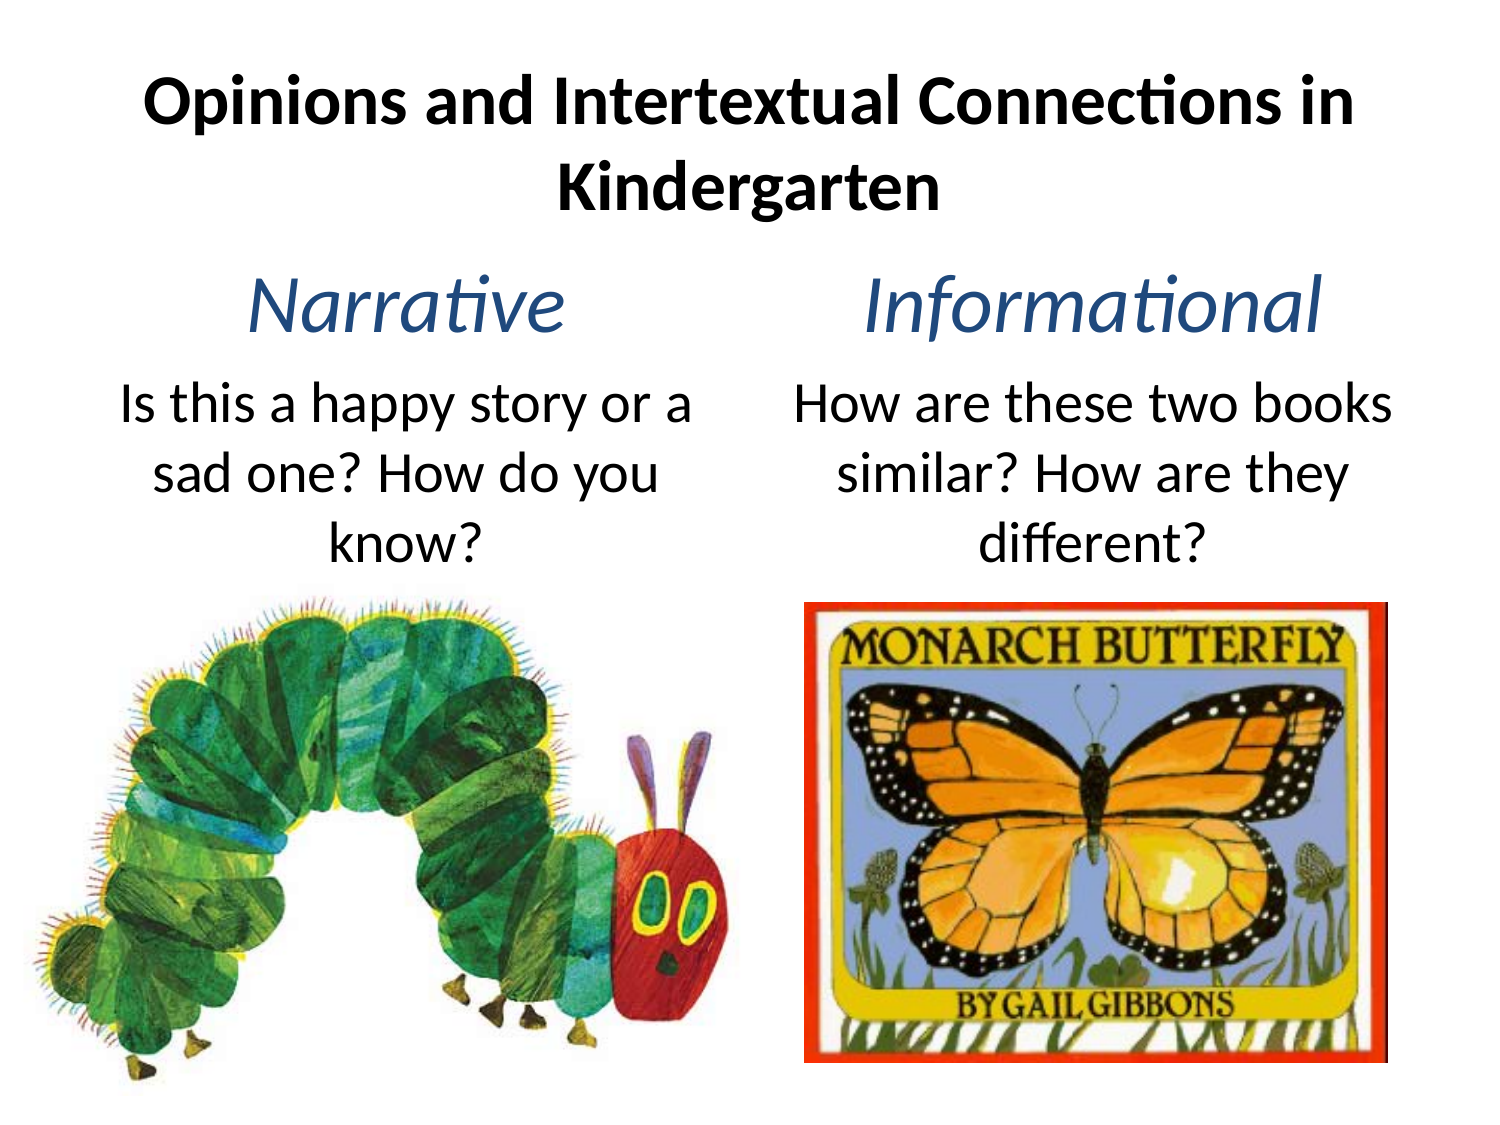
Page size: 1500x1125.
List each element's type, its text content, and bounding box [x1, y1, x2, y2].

title Opinions and Intertextual Connections in Kindergarten [75, 45, 1425, 233]
picture [0, 572, 775, 1096]
list How are these two books similar? How are they different? [761, 356, 1425, 1005]
list Informational [761, 251, 1425, 356]
list Narrative [75, 251, 738, 356]
picture [804, 601, 1389, 1063]
list Is this a happy story or a sad one? How do you know? [75, 356, 738, 571]
